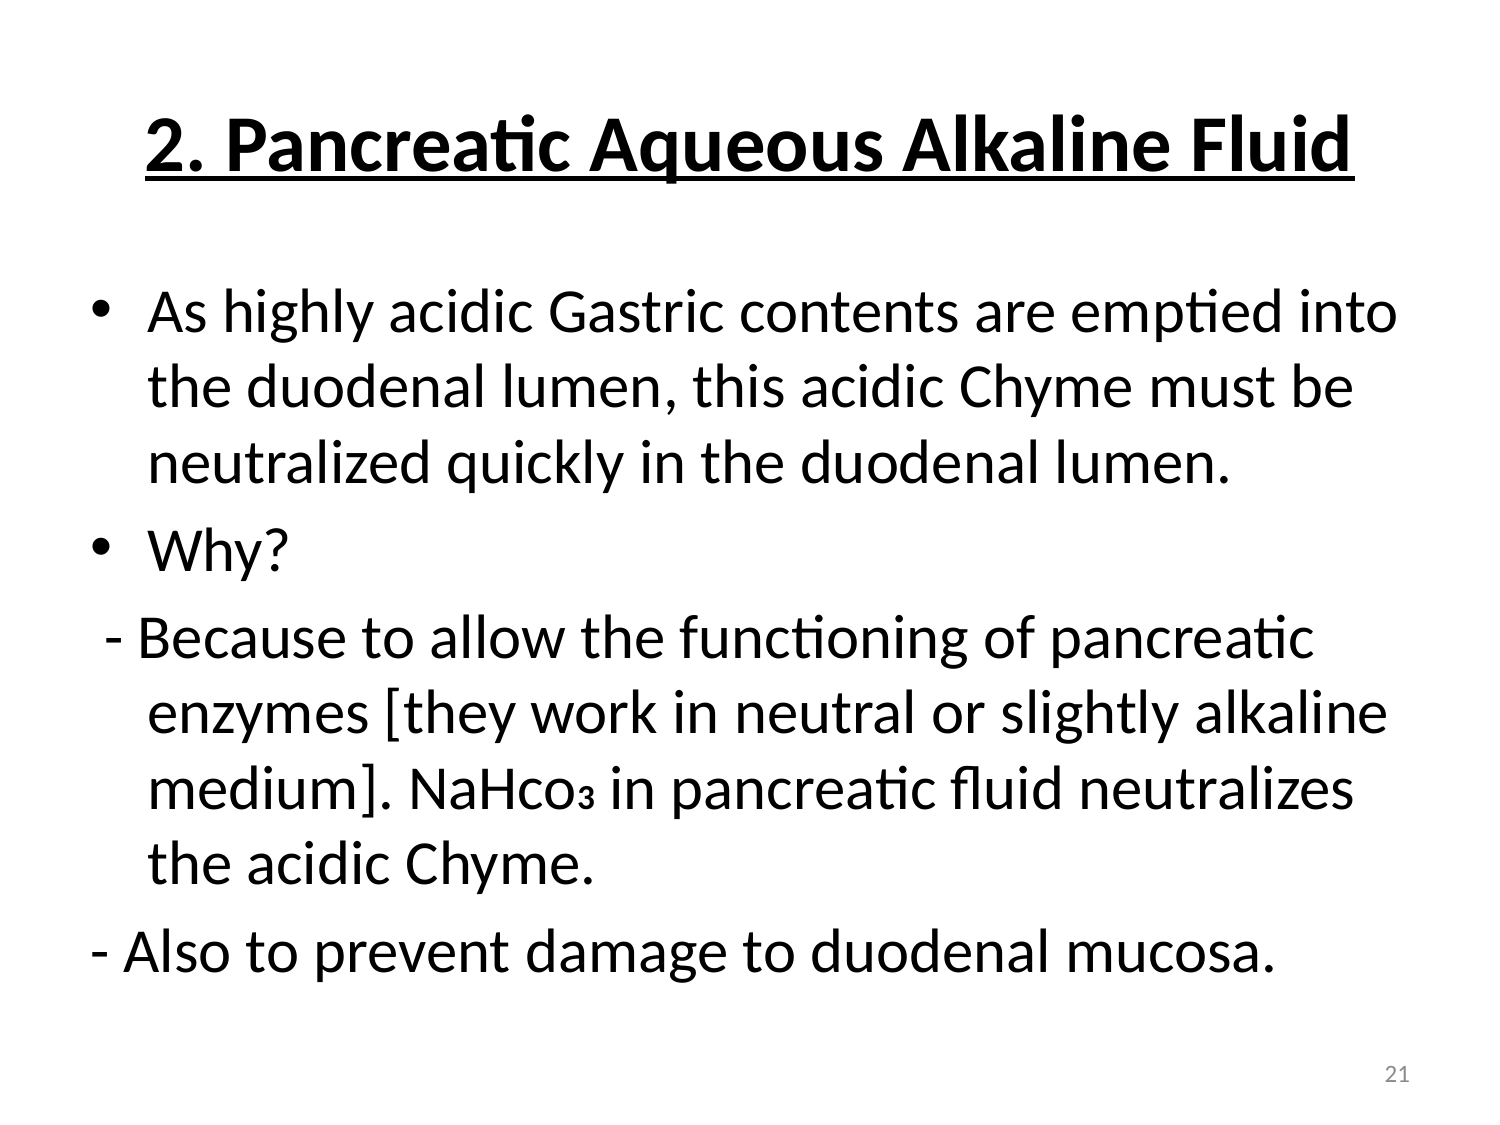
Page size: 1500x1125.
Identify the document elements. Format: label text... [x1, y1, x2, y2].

title 2. Pancreatic Aqueous Alkaline Fluid [75, 45, 1425, 233]
slide_number 21 [1074, 1042, 1425, 1103]
list As highly acidic Gastric contents are emptied into the duodenal lumen, this acidic Chyme must be neutralized quickly in the duodenal lumen. Why? - Because to allow the functioning of pancreatic enzymes [they work in neutral or slightly alkaline medium]. NaHco3 in pancreatic fluid neutralizes the acidic Chyme. - Also to prevent damage to duodenal mucosa. [75, 262, 1425, 1005]
